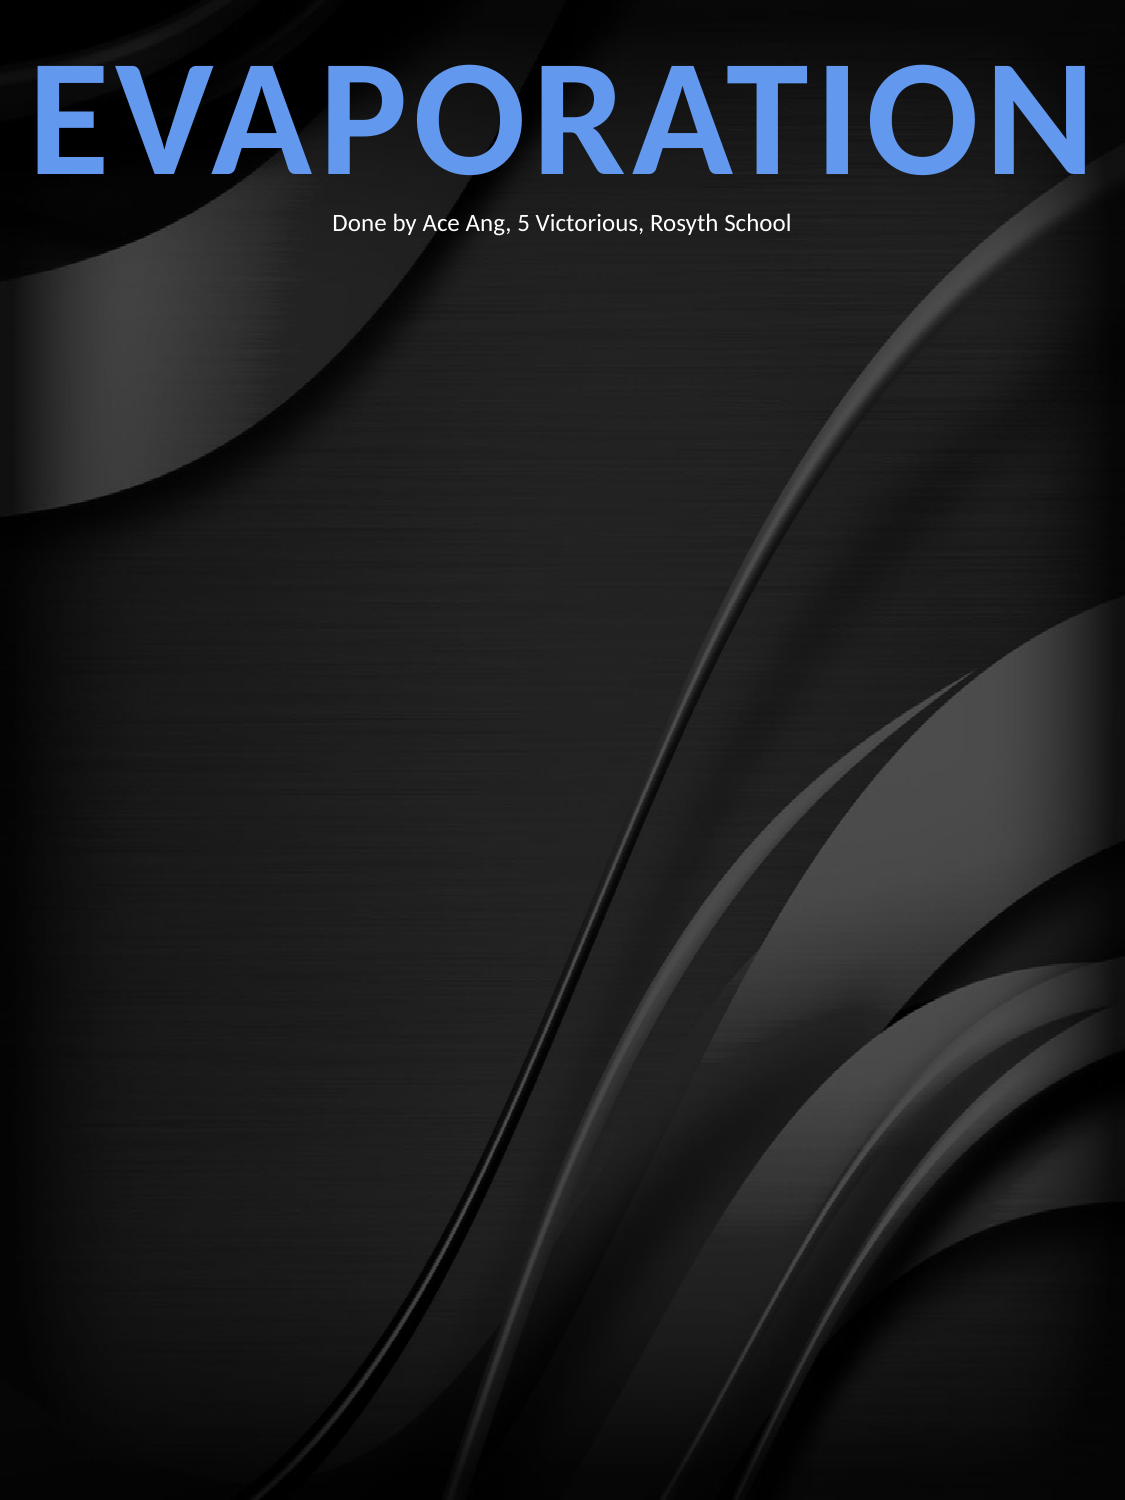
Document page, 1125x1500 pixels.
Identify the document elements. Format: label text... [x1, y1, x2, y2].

text_box Done by Ace Ang, 5 Victorious, Rosyth School [70, 199, 1055, 244]
text_box EVAPORATION [0, 0, 1125, 215]
picture [0, 215, 1125, 1500]
